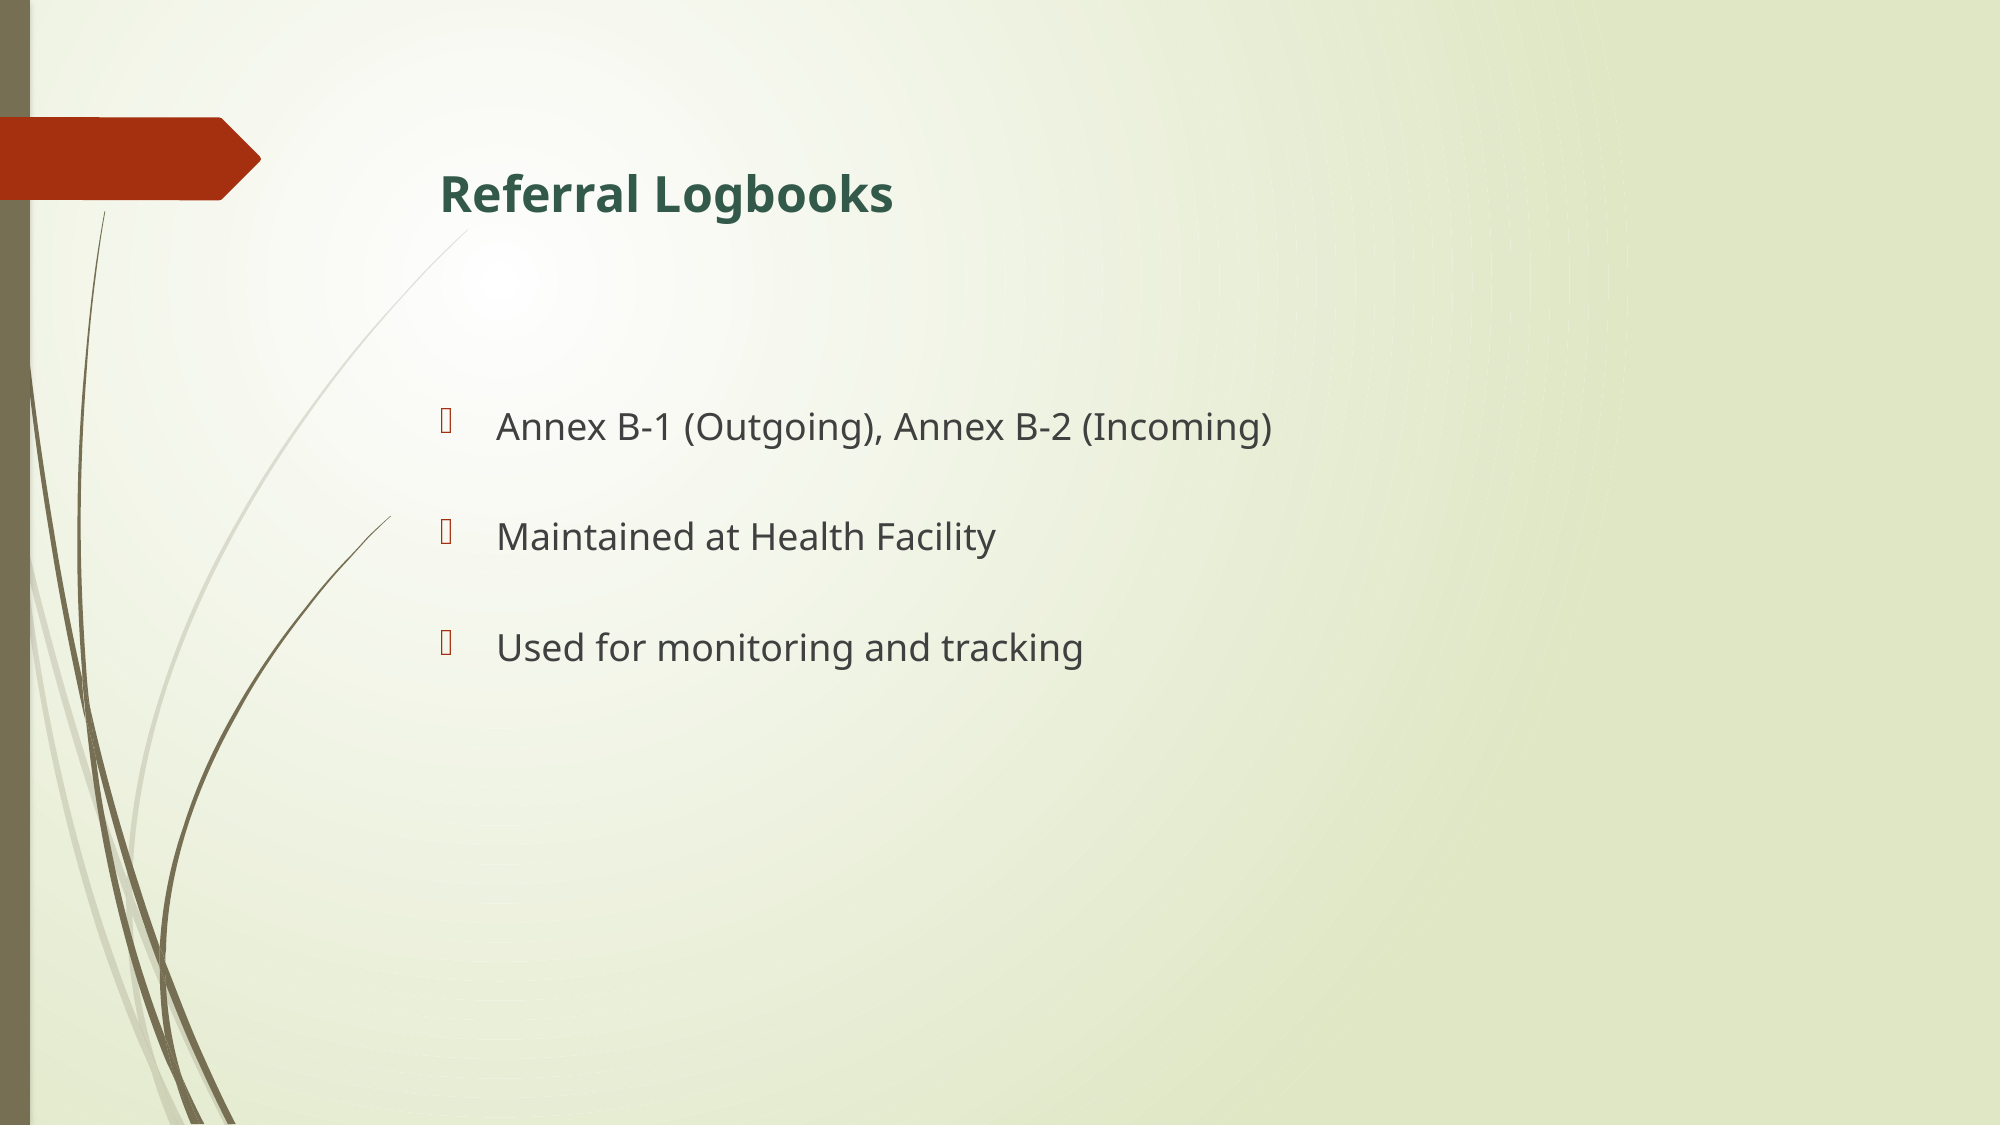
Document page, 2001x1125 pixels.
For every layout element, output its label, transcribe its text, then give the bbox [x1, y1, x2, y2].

list Annex B-1 (Outgoing), Annex B-2 (Incoming) Maintained at Health Facility Used for monitoring and tracking [424, 350, 1888, 970]
title Referral Logbooks [424, 155, 1887, 350]
